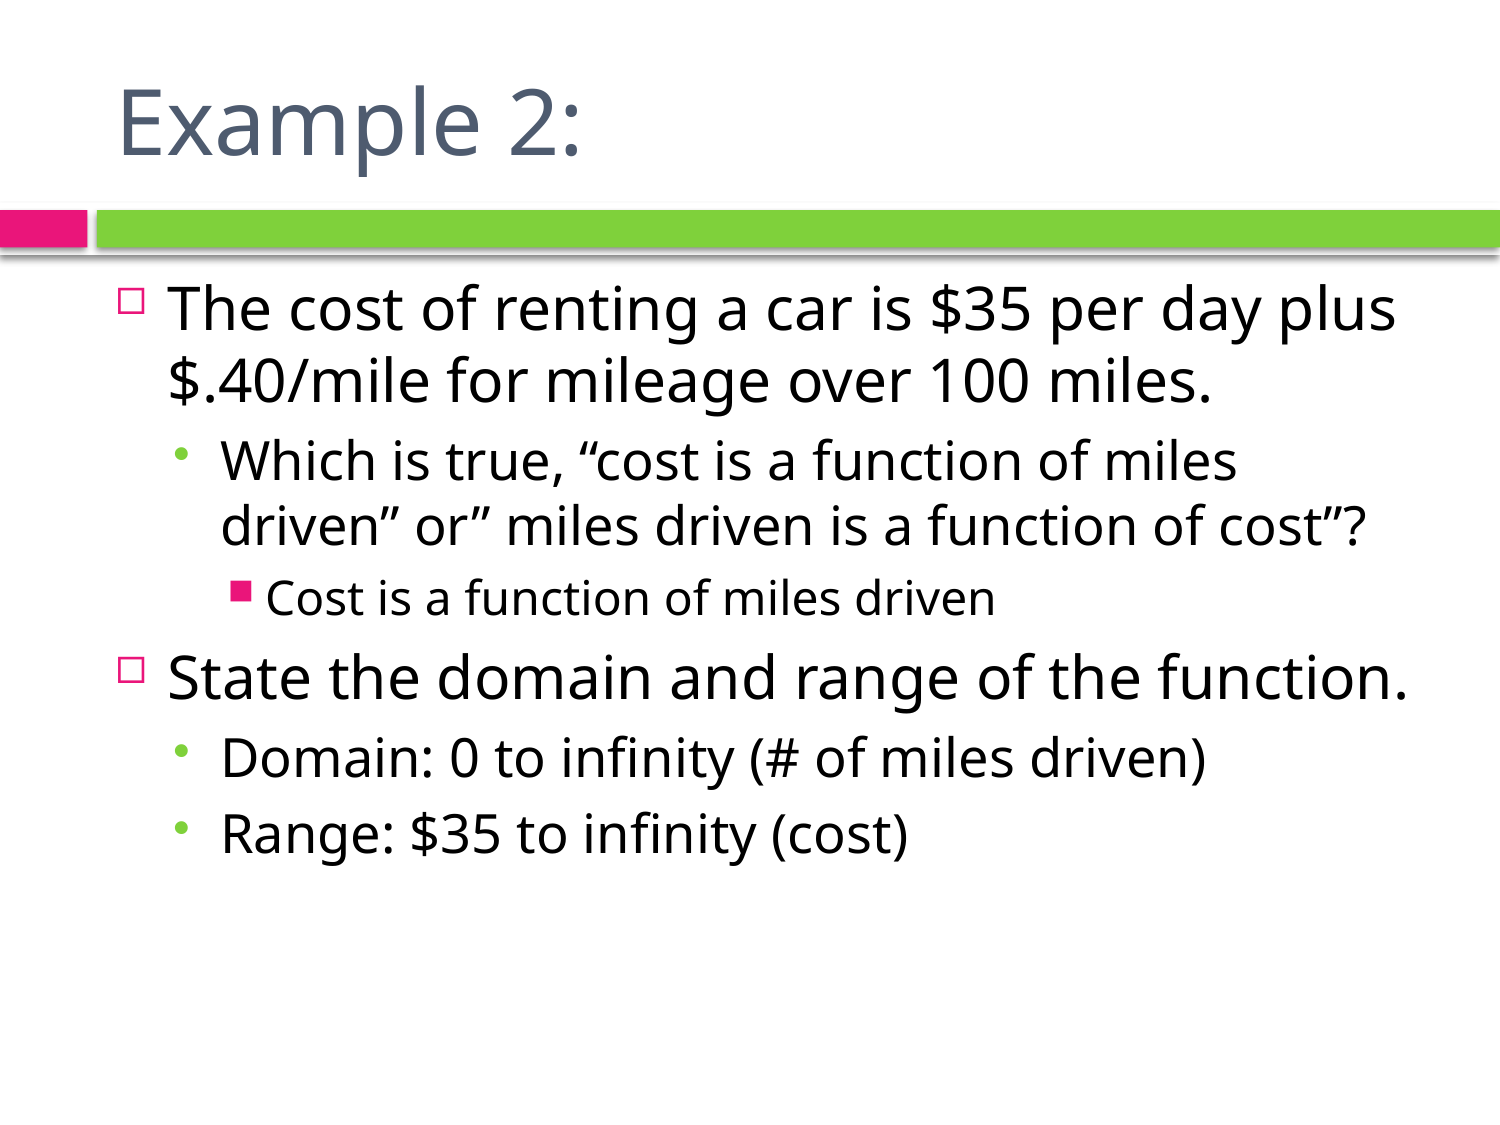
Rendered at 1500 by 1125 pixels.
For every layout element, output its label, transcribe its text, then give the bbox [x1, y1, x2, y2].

list The cost of renting a car is $35 per day plus $.40/mile for mileage over 100 miles. Which is true, “cost is a function of miles driven” or” miles driven is a function of cost”? Cost is a function of miles driven State the domain and range of the function. Domain: 0 to infinity (# of miles driven) Range: $35 to infinity (cost) [100, 262, 1438, 1000]
title Example 2: [100, 37, 1438, 200]
